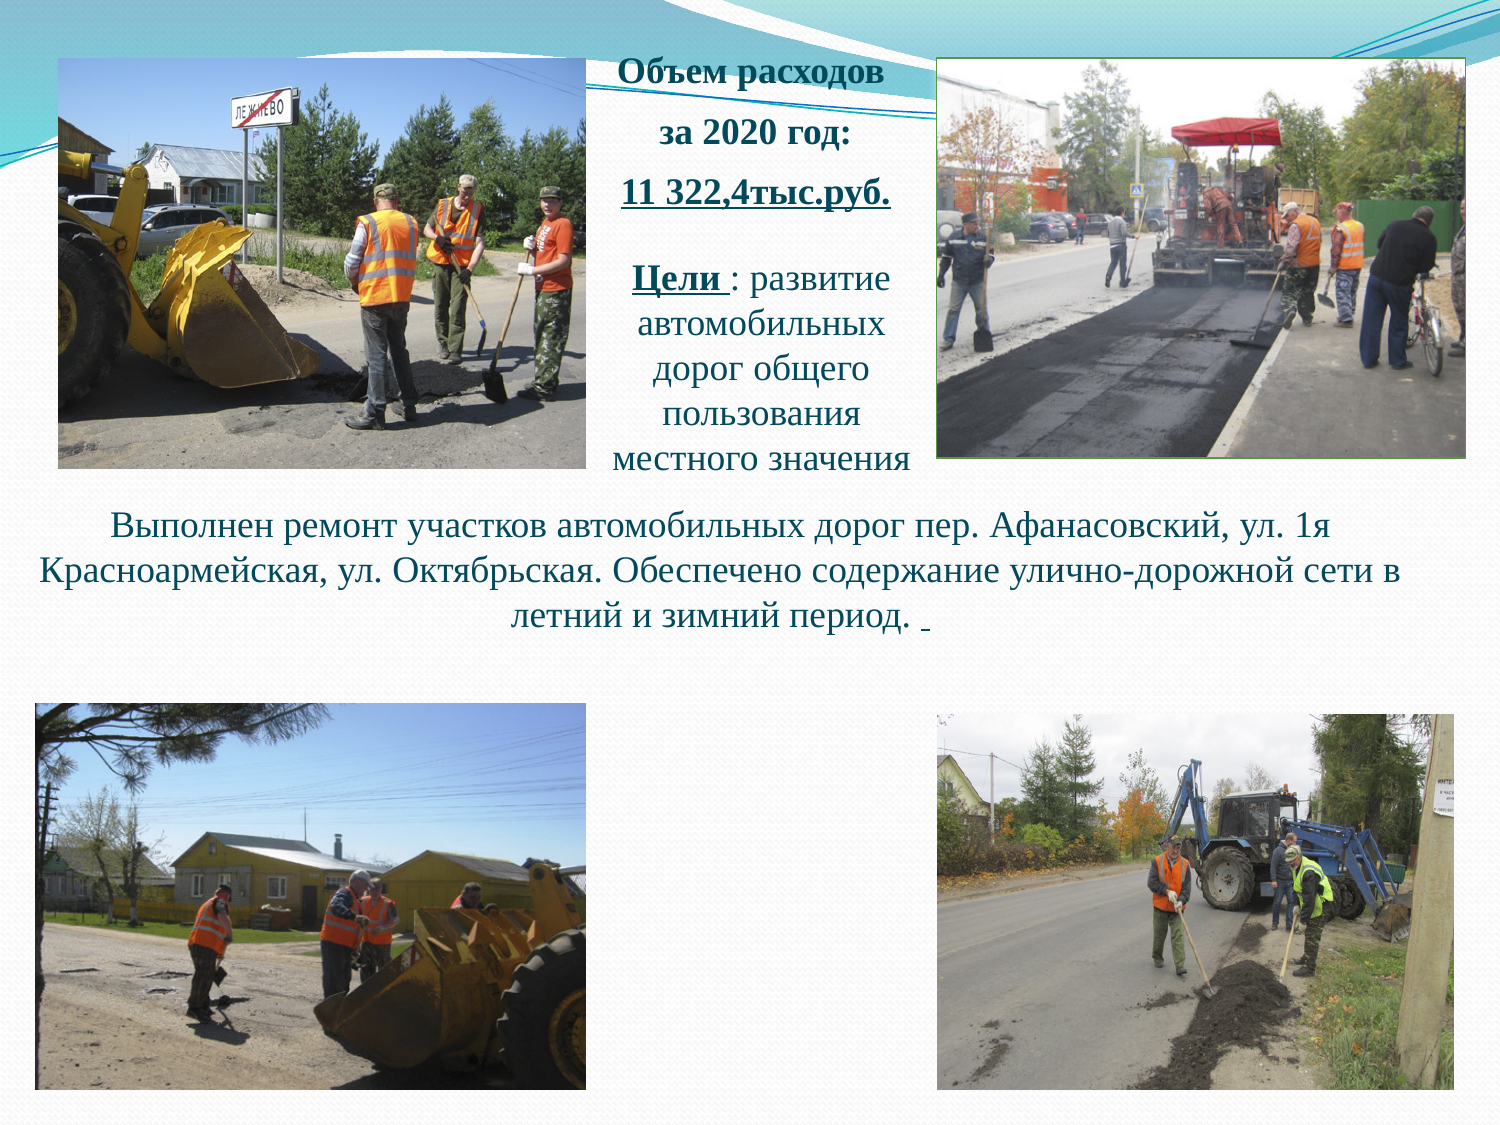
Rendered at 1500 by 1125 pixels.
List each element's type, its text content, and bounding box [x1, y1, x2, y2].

text_box Объем расходов за 2020 год: 11 322,4тыс.руб. [574, 23, 938, 220]
picture [937, 58, 1466, 458]
picture [34, 702, 587, 1090]
picture [937, 714, 1454, 1091]
picture [58, 58, 587, 469]
text_box Выполнен ремонт участков автомобильных дорог пер. Афанасовский, ул. 1я Красноармейская, ул. Октябрьская. Обеспечено содержание улично-дорожной сети в летний и зимний период. [0, 492, 1442, 642]
text_box Цели : развитие автомобильных дорог общего пользования местного значения [585, 246, 938, 486]
